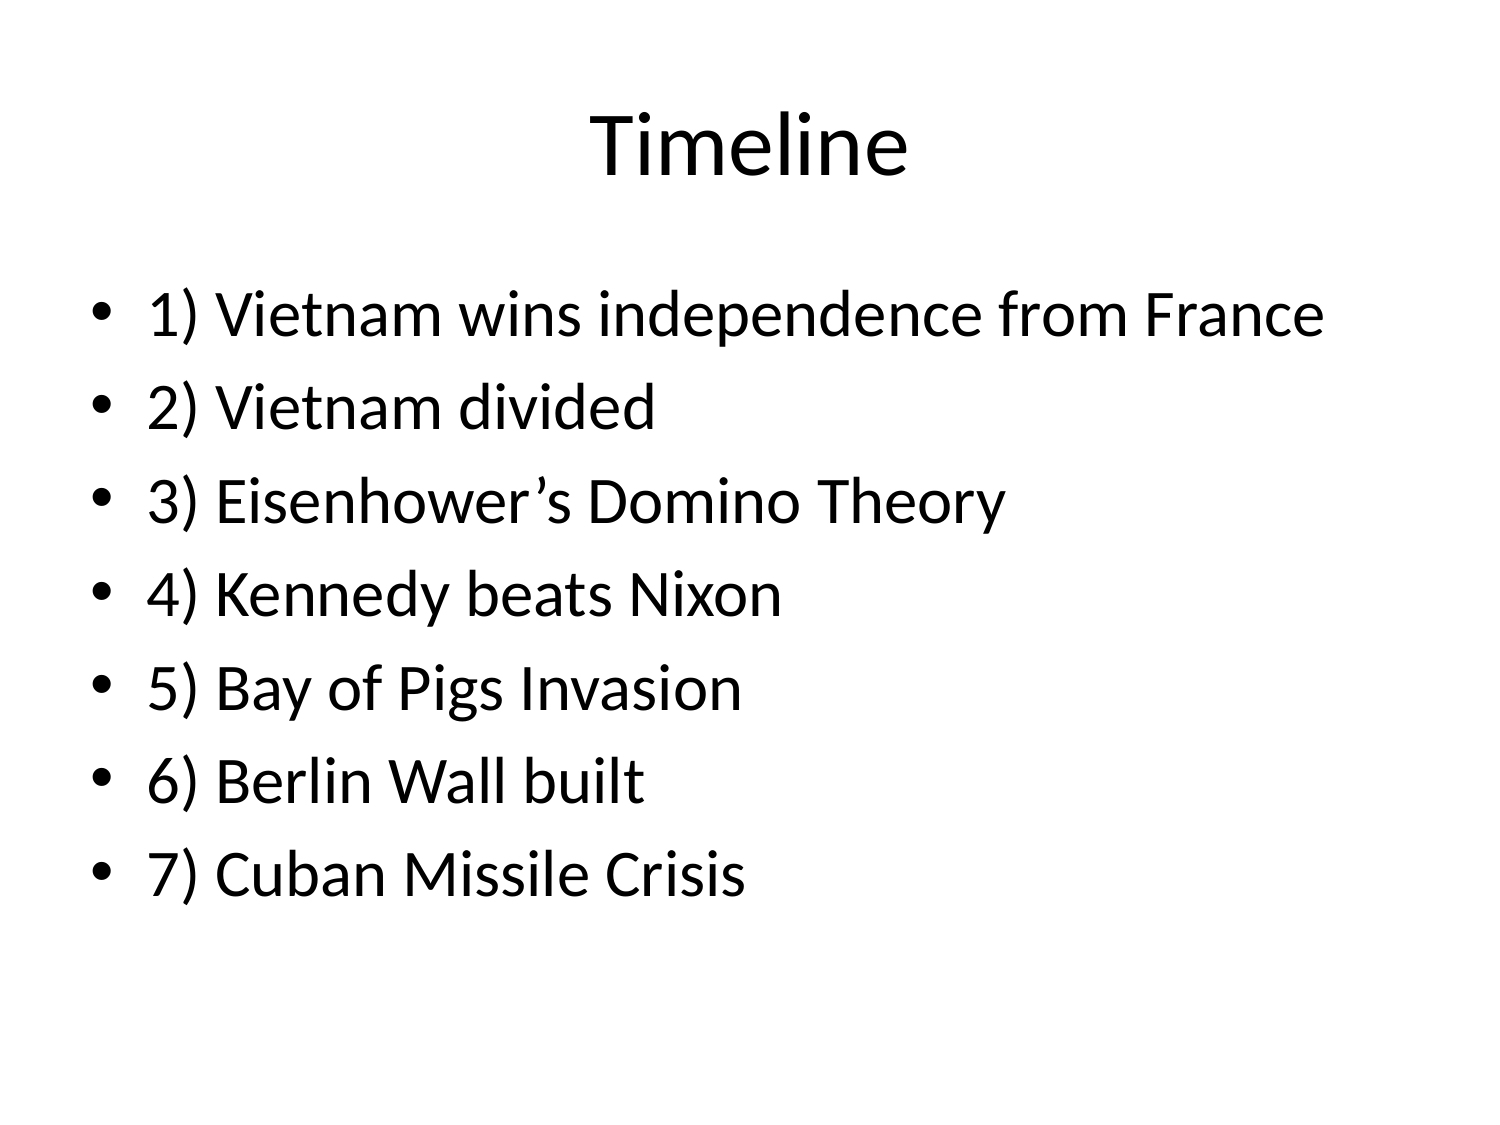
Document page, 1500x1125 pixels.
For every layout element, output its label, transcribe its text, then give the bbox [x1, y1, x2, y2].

title Timeline [75, 45, 1425, 233]
list 1) Vietnam wins independence from France 2) Vietnam divided 3) Eisenhower’s Domino Theory 4) Kennedy beats Nixon 5) Bay of Pigs Invasion 6) Berlin Wall built 7) Cuban Missile Crisis [75, 262, 1425, 1005]
